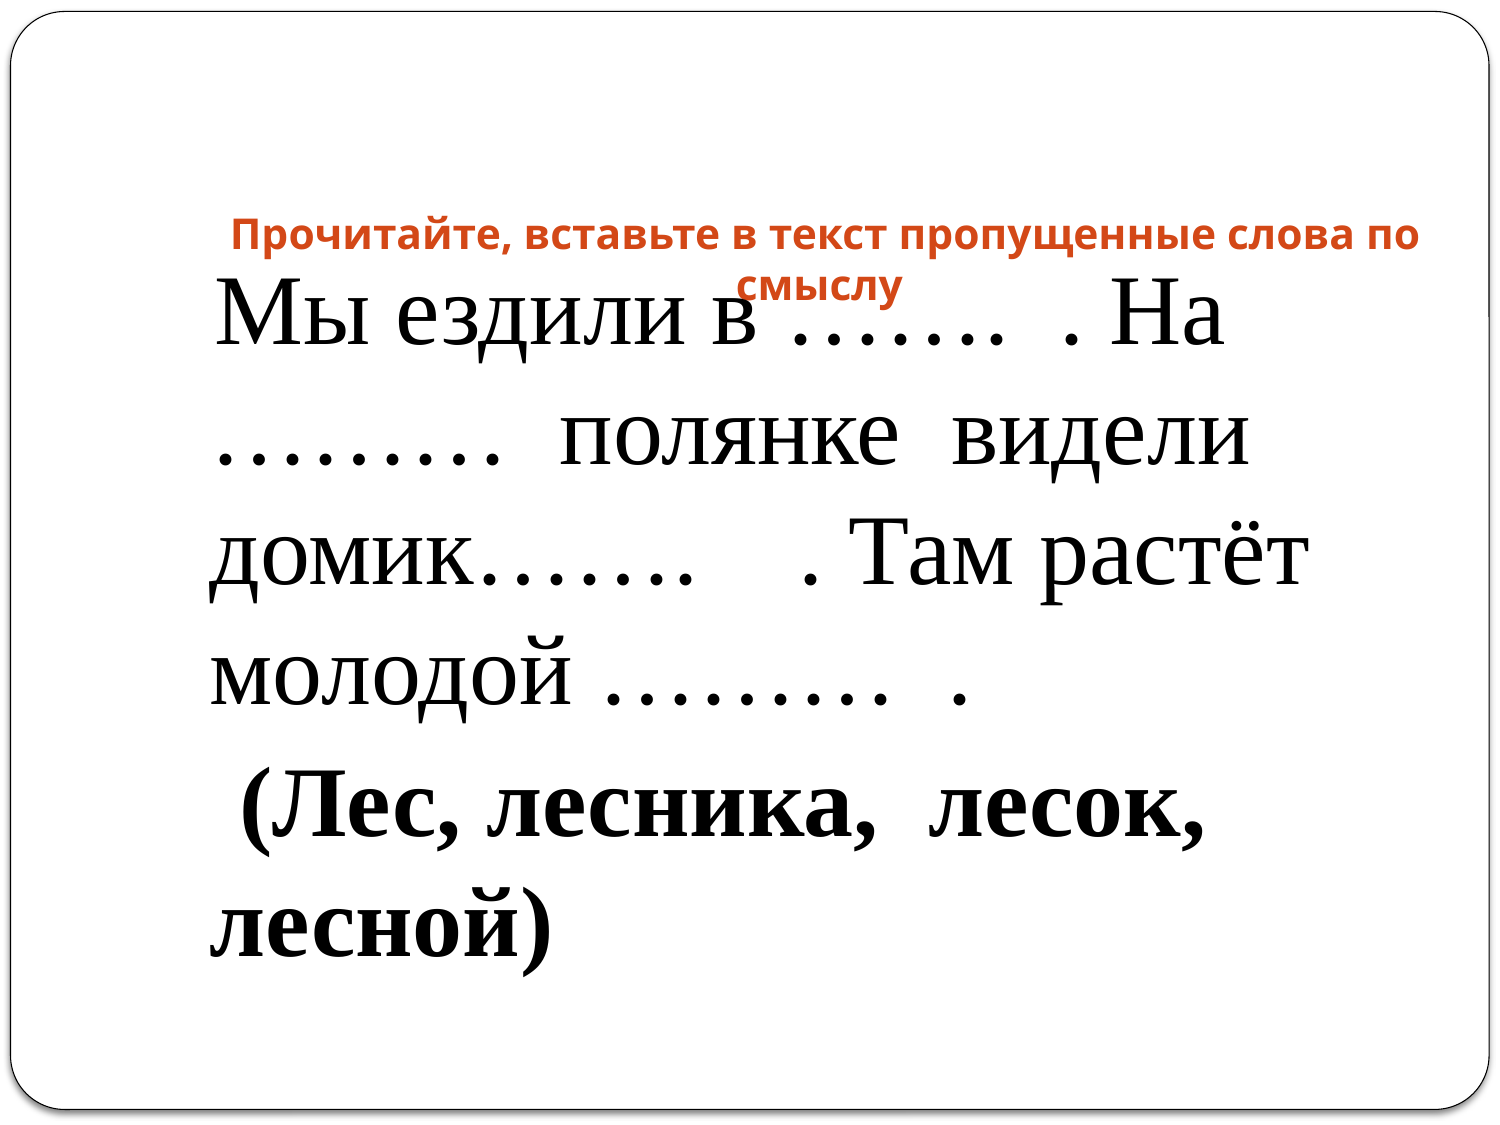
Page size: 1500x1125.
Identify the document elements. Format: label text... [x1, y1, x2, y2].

title Прочитайте, вставьте в текст пропущенные слова по смыслу [187, 93, 1463, 375]
list Мы ездили в ……. . На ……… полянке видели домик……. . Там растёт молодой ……… . (Лес, лесника, лесок, лесной) [150, 237, 1425, 988]
